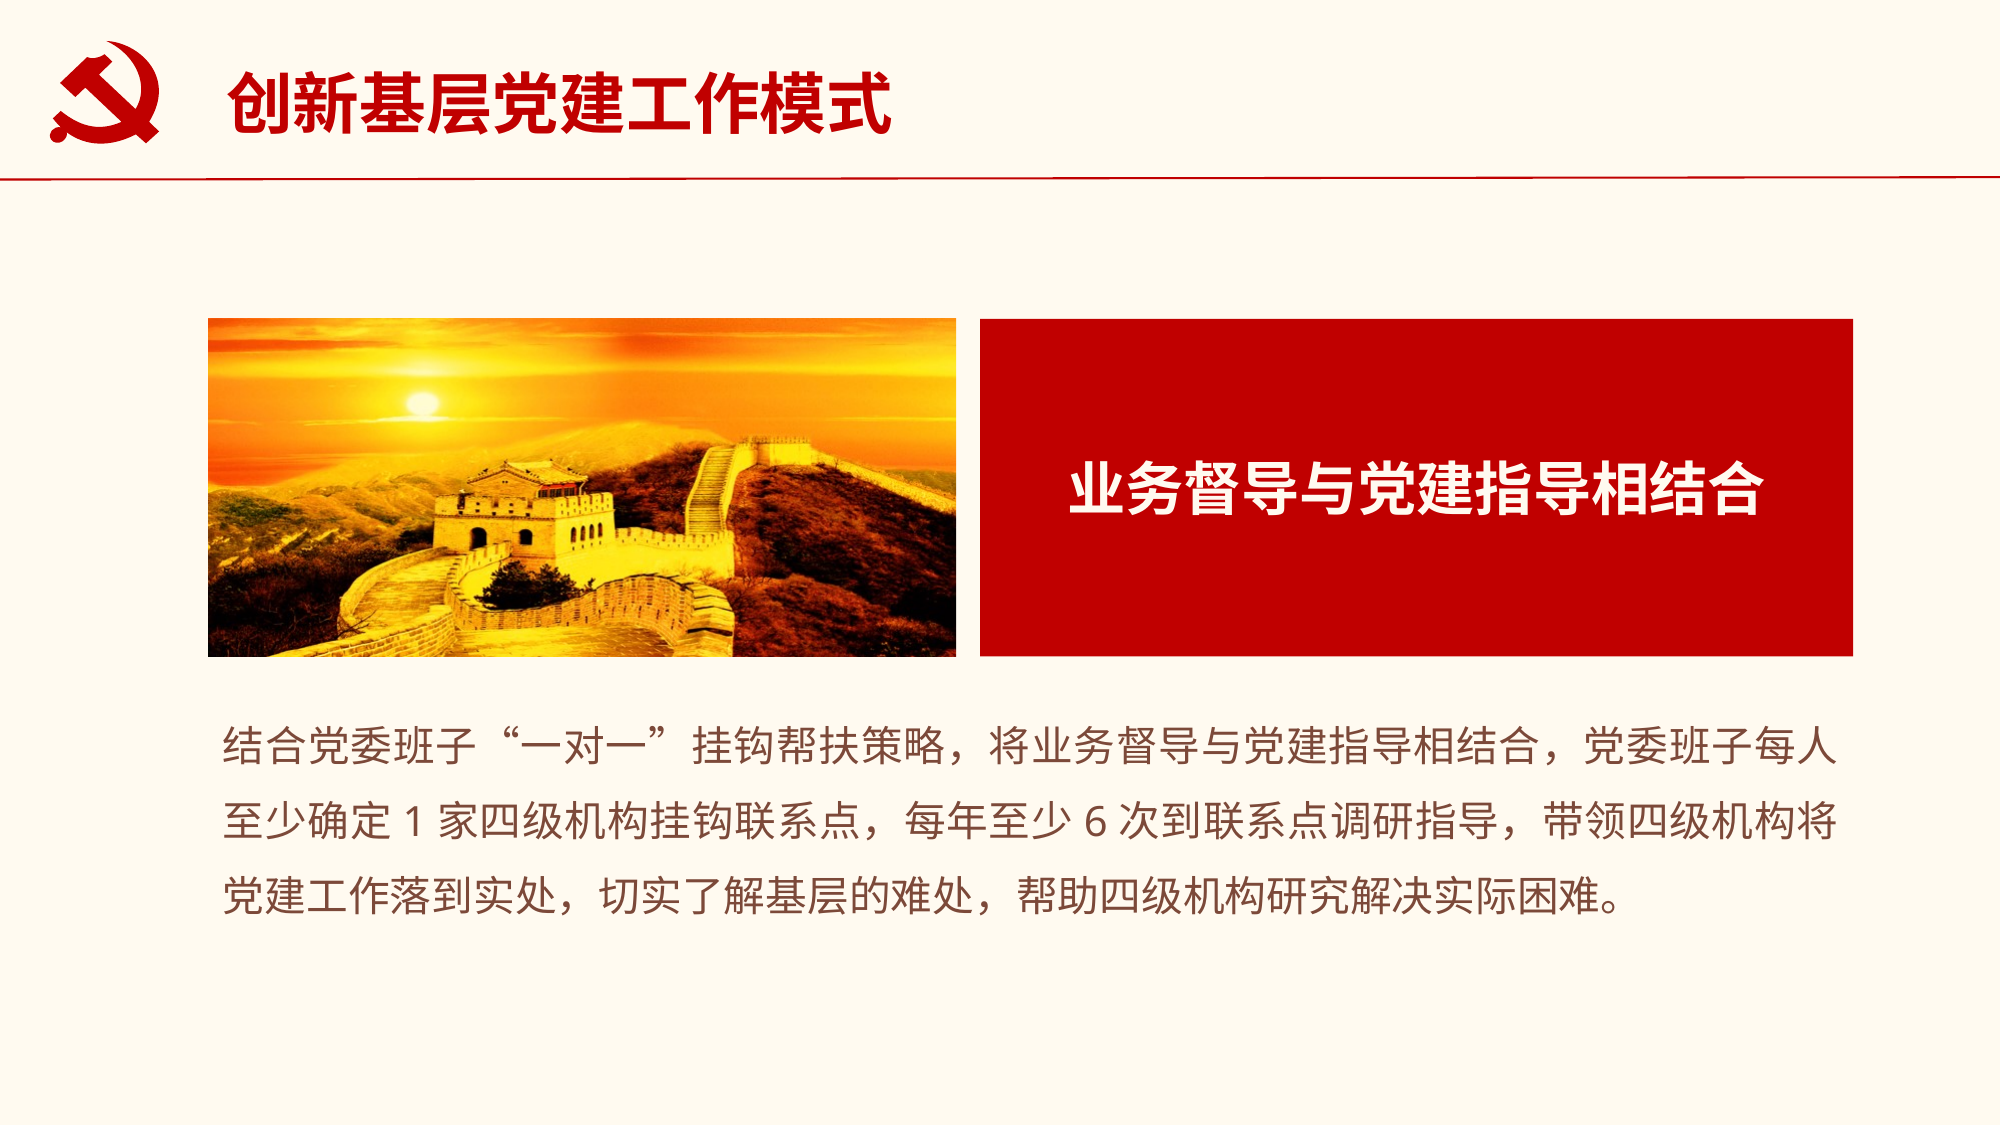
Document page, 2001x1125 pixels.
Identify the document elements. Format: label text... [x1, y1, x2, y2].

text_box 业务督导与党建指导相结合 [979, 318, 1854, 657]
text_box 创新基层党建工作模式 [211, 54, 909, 149]
text_box [207, 318, 957, 657]
text_box 结合党委班子“一对一”挂钩帮扶策略，将业务督导与党建指导相结合，党委班子每人至少确定1家四级机构挂钩联系点，每年至少6次到联系点调研指导，带领四级机构将党建工作落到实处，切实了解基层的难处，帮助四级机构研究解决实际困难。 [208, 687, 1854, 928]
